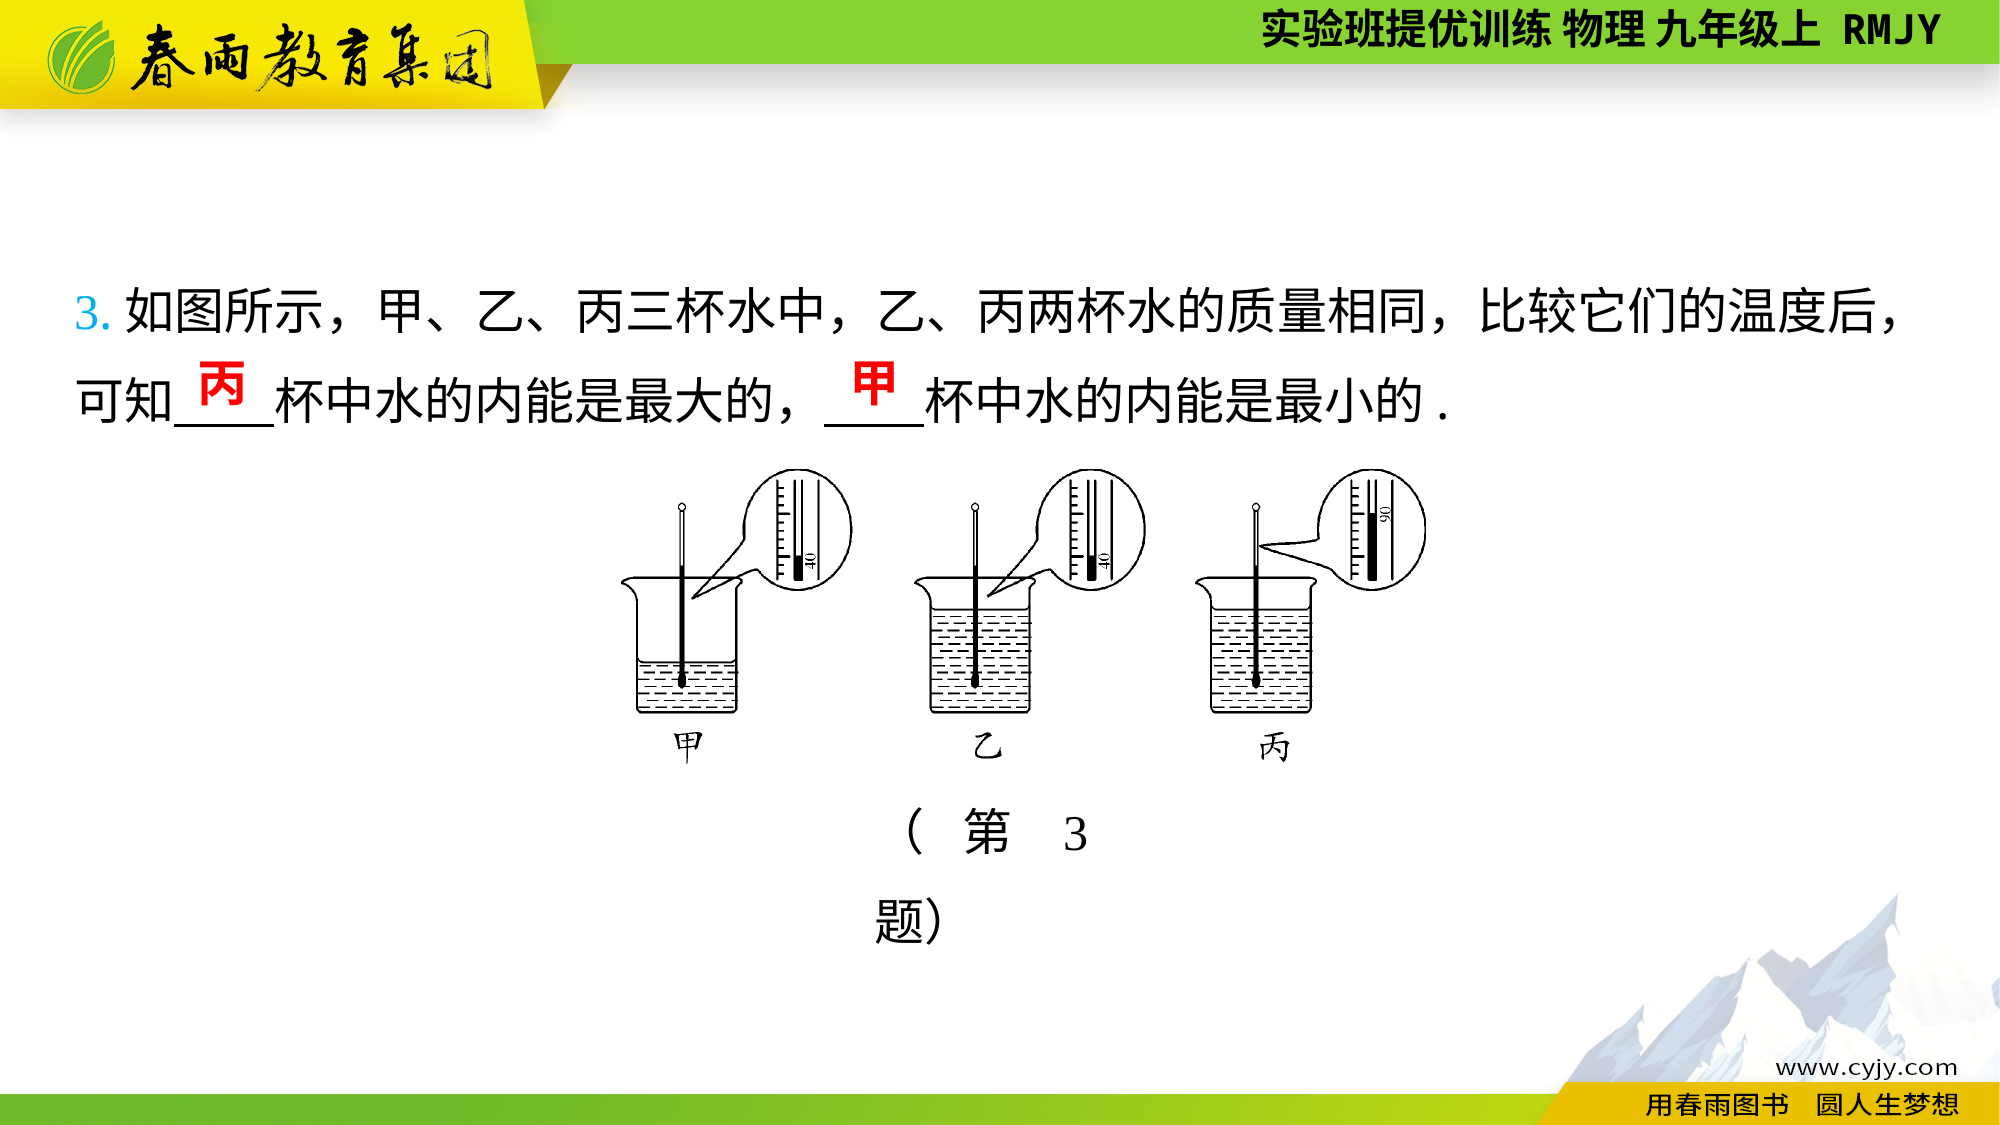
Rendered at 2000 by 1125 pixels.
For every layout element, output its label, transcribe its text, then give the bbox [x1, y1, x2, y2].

text_box （第3题） [860, 771, 1115, 868]
text_box 甲 [835, 344, 915, 419]
text_box 丙 [182, 344, 263, 419]
list 3.如图所示，甲、乙、丙三杯水中，乙、丙两杯水的质量相同，比较它们的温度后，可知 杯中水的内能是最大的， 杯中水的内能是最小的. [59, 242, 1944, 440]
picture [0, 0, 2000, 1125]
